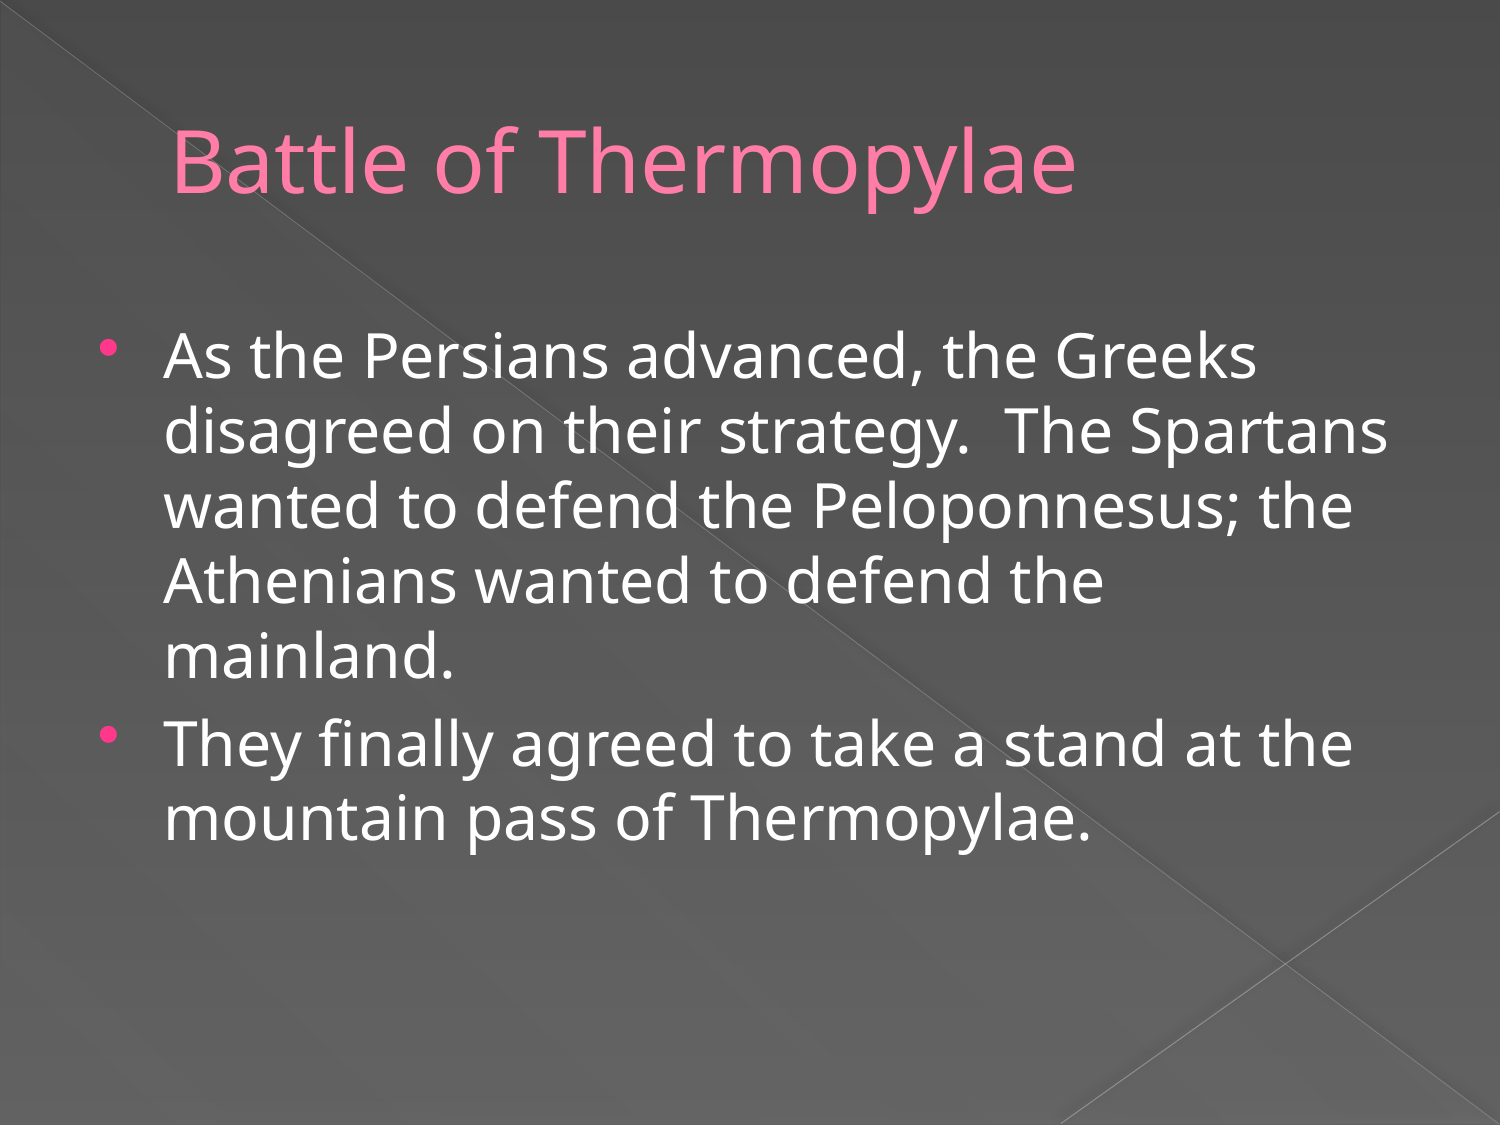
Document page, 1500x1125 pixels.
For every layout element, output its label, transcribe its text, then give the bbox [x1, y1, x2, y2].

title Battle of Thermopylae [75, 43, 1425, 274]
list As the Persians advanced, the Greeks disagreed on their strategy. The Spartans wanted to defend the Peloponnesus; the Athenians wanted to defend the mainland. They finally agreed to take a stand at the mountain pass of Thermopylae. [75, 308, 1425, 1059]
